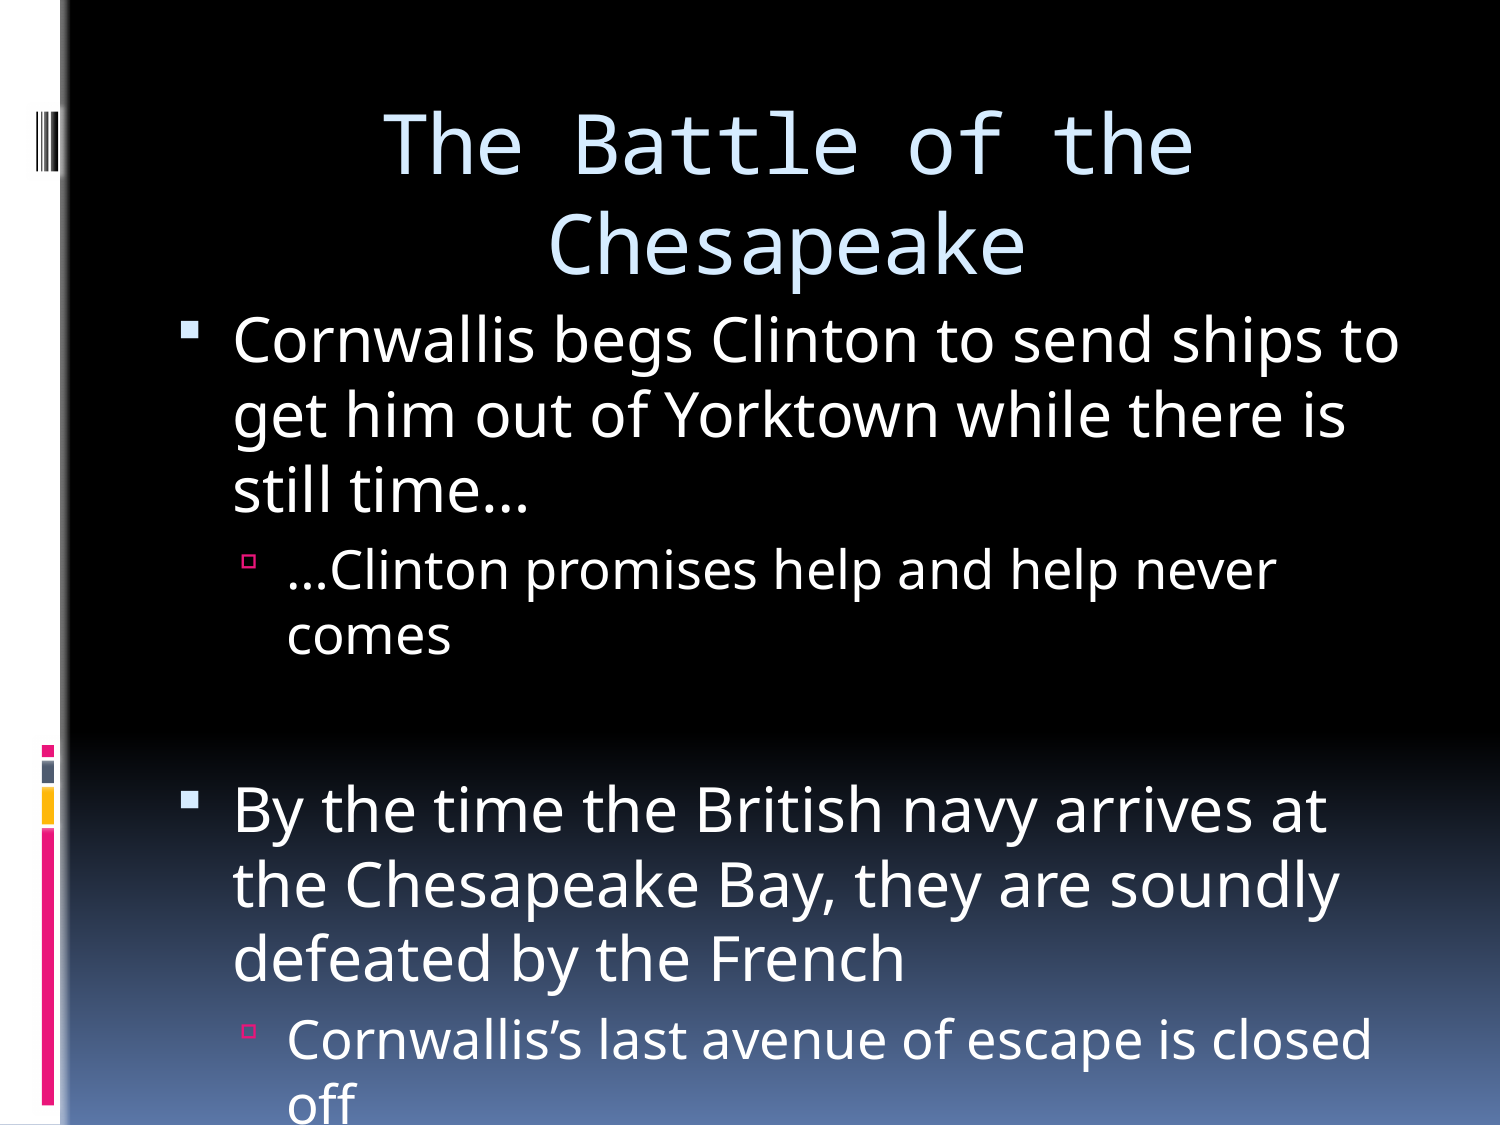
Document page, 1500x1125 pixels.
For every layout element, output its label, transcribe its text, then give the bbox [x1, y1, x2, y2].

list Cornwallis begs Clinton to send ships to get him out of Yorktown while there is still time… …Clinton promises help and help never comes By the time the British navy arrives at the Chesapeake Bay, they are soundly defeated by the French Cornwallis’s last avenue of escape is closed off [150, 292, 1425, 1043]
title The Battle of the Chesapeake [150, 83, 1425, 234]
